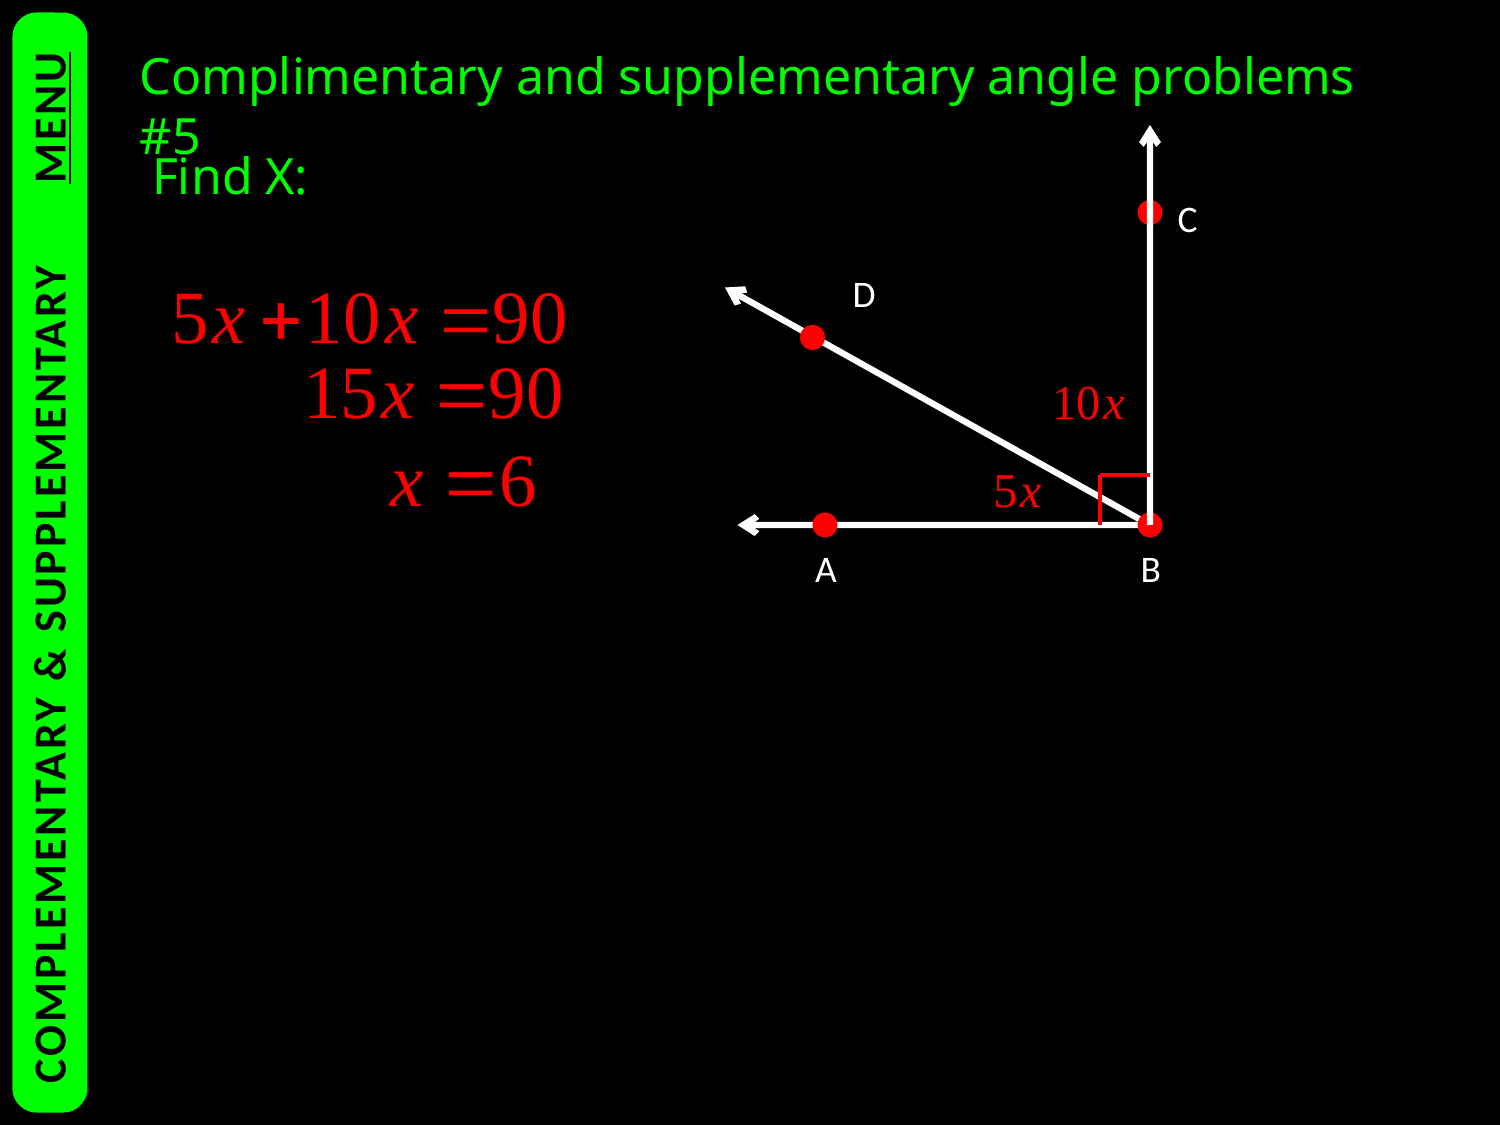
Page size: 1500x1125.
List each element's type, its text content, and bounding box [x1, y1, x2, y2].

text_box Find X: [137, 137, 800, 213]
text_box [1049, 374, 1135, 432]
text_box D [837, 262, 891, 323]
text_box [162, 274, 580, 363]
text_box [724, 287, 800, 329]
text_box [737, 517, 810, 533]
text_box [1135, 510, 1165, 540]
text_box [810, 510, 840, 540]
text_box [375, 437, 551, 526]
text_box COMPLEMENTARY & SUPPLEMENTARY MENU [12, 37, 83, 1099]
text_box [987, 462, 1053, 520]
text_box B [1125, 537, 1177, 598]
text_box [1135, 198, 1149, 227]
text_box [1142, 124, 1158, 474]
text_box [12, 12, 88, 1113]
text_box C [1162, 187, 1213, 248]
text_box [299, 349, 575, 438]
text_box Complimentary and supplementary angle problems #5 [124, 37, 1463, 173]
text_box [797, 322, 828, 353]
text_box A [800, 537, 852, 598]
text_box [1151, 198, 1165, 227]
